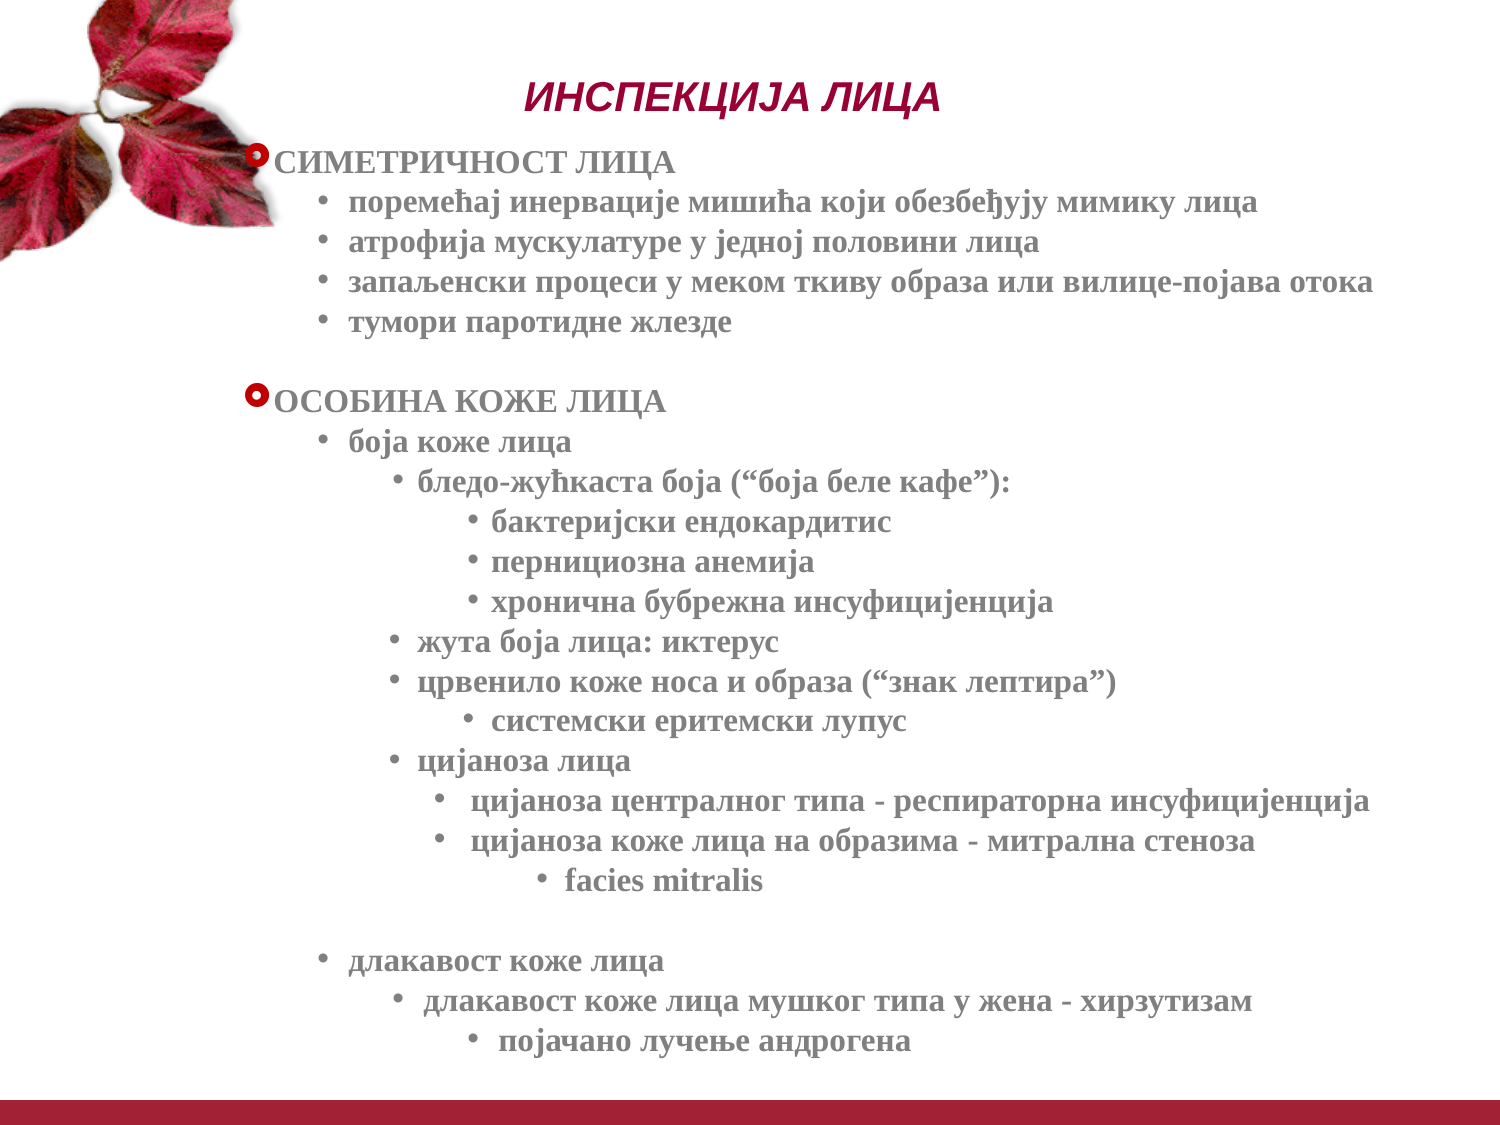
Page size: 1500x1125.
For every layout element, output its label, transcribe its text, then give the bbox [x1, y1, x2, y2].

picture [0, 0, 295, 273]
text_box ИНСПЕКЦИЈА ЛИЦА СИМЕТРИЧНОСТ ЛИЦА поремећај инервације мишића који обезбеђују мимику лица атрофија мускулатуре у једној половини лица запаљенски процеси у меком ткиву образа или вилице-појава отока тумори паротидне жлезде ОСОБИНА КОЖЕ ЛИЦА боја коже лица бледо-жућкаста боја (“боја беле кафе”): бактеријски ендокардитис пернициозна анемија хронична бубрежна инсуфицијенција жута боја лица: иктерус црвенило коже носа и образа (“знак лептира”) системски еритемски лупус цијаноза лица цијаноза централног типа - респираторна инсуфицијенција цијаноза коже лица на образима - митрална стеноза facies mitralis длакавост коже лица длакавост коже лица мушког типа у жена - хирзутизам појачано лучење андрогена [123, 78, 1500, 1030]
